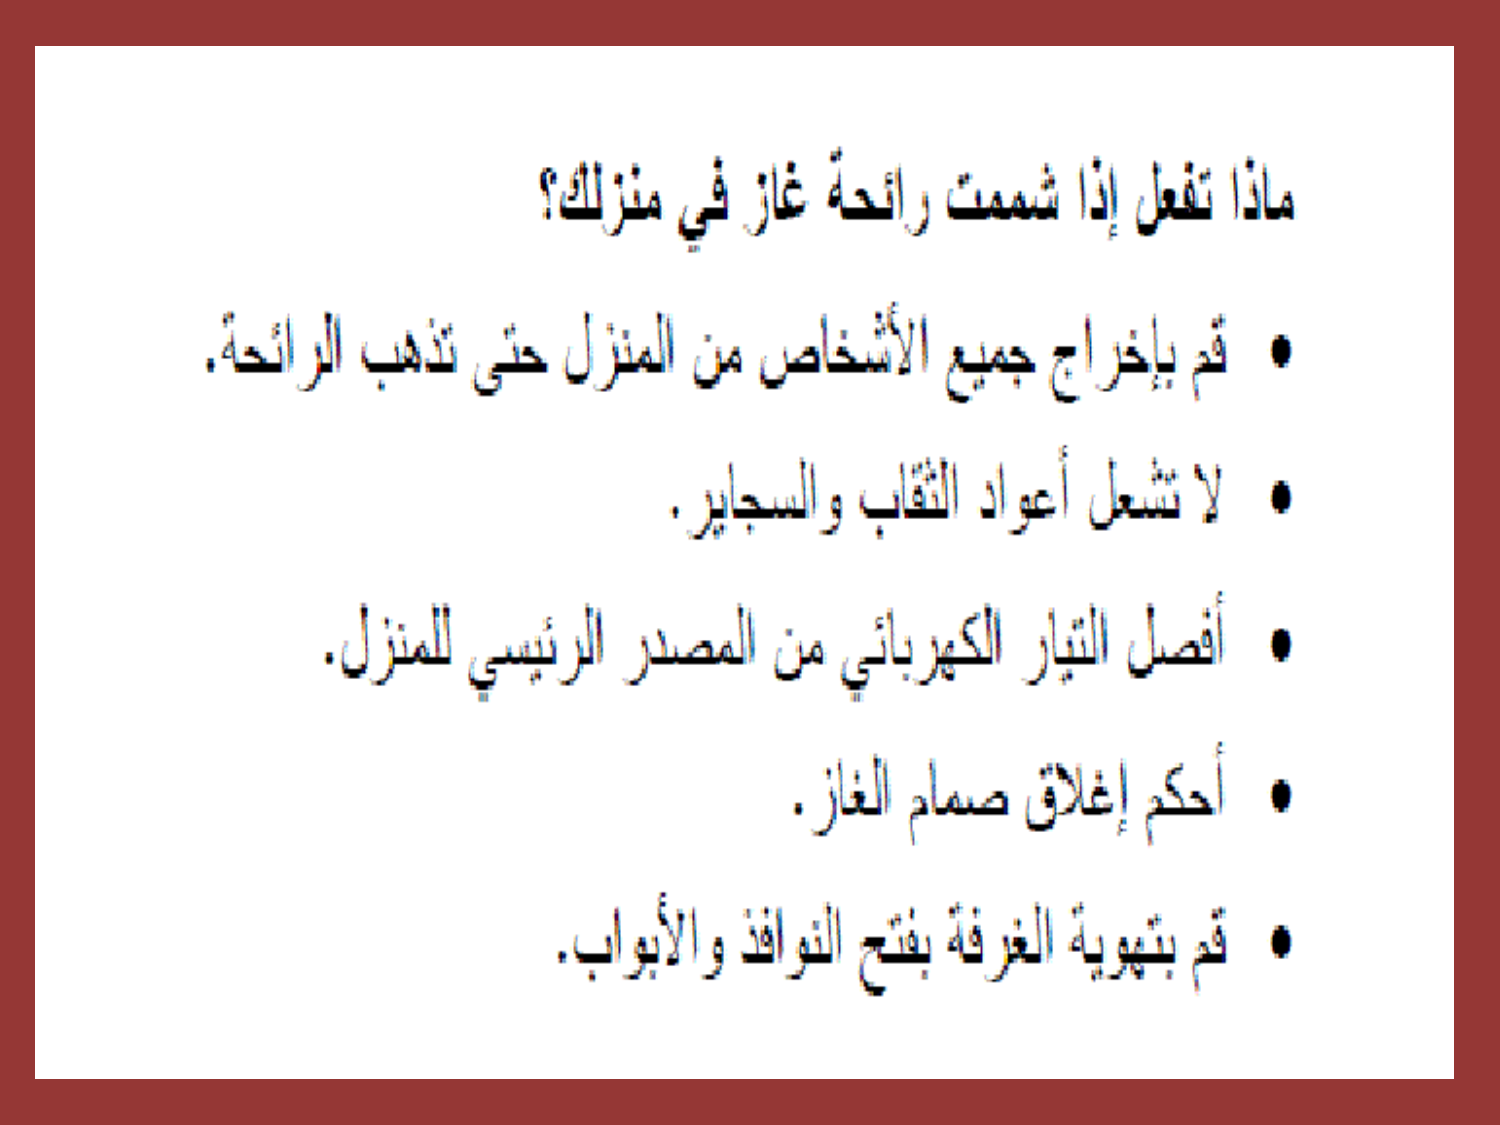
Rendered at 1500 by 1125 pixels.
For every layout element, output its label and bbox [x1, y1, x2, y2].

picture [34, 46, 1454, 1079]
